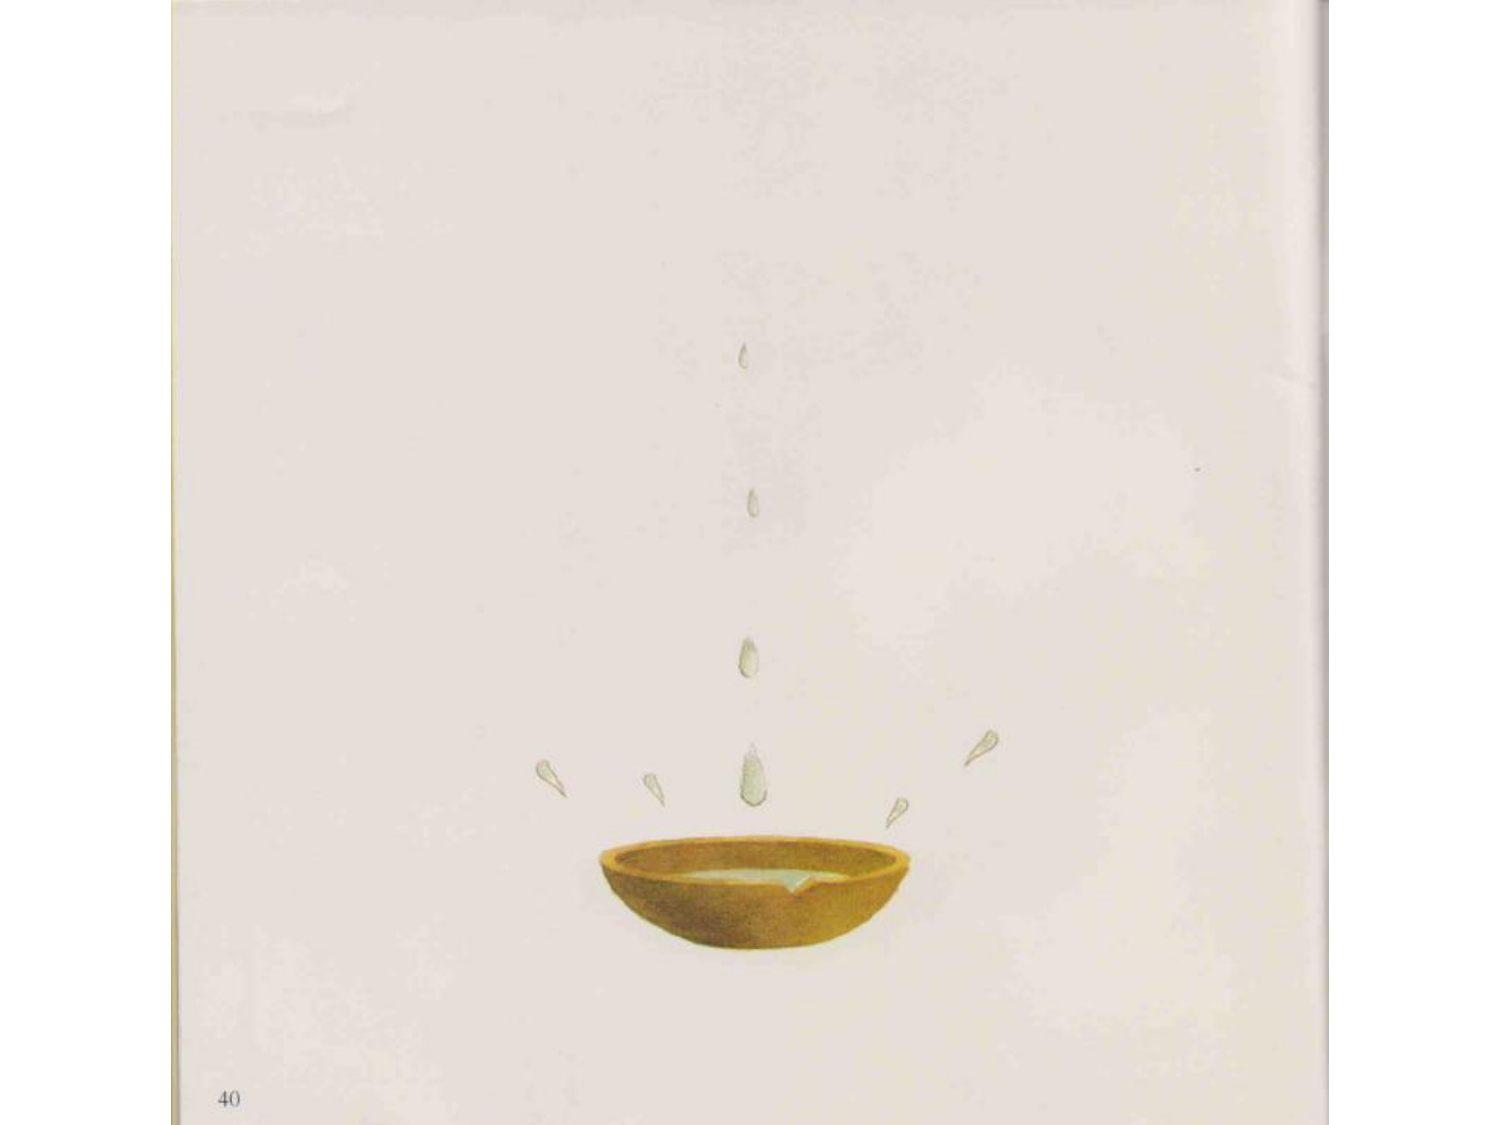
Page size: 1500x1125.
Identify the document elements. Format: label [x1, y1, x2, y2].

picture [171, 0, 1329, 1125]
